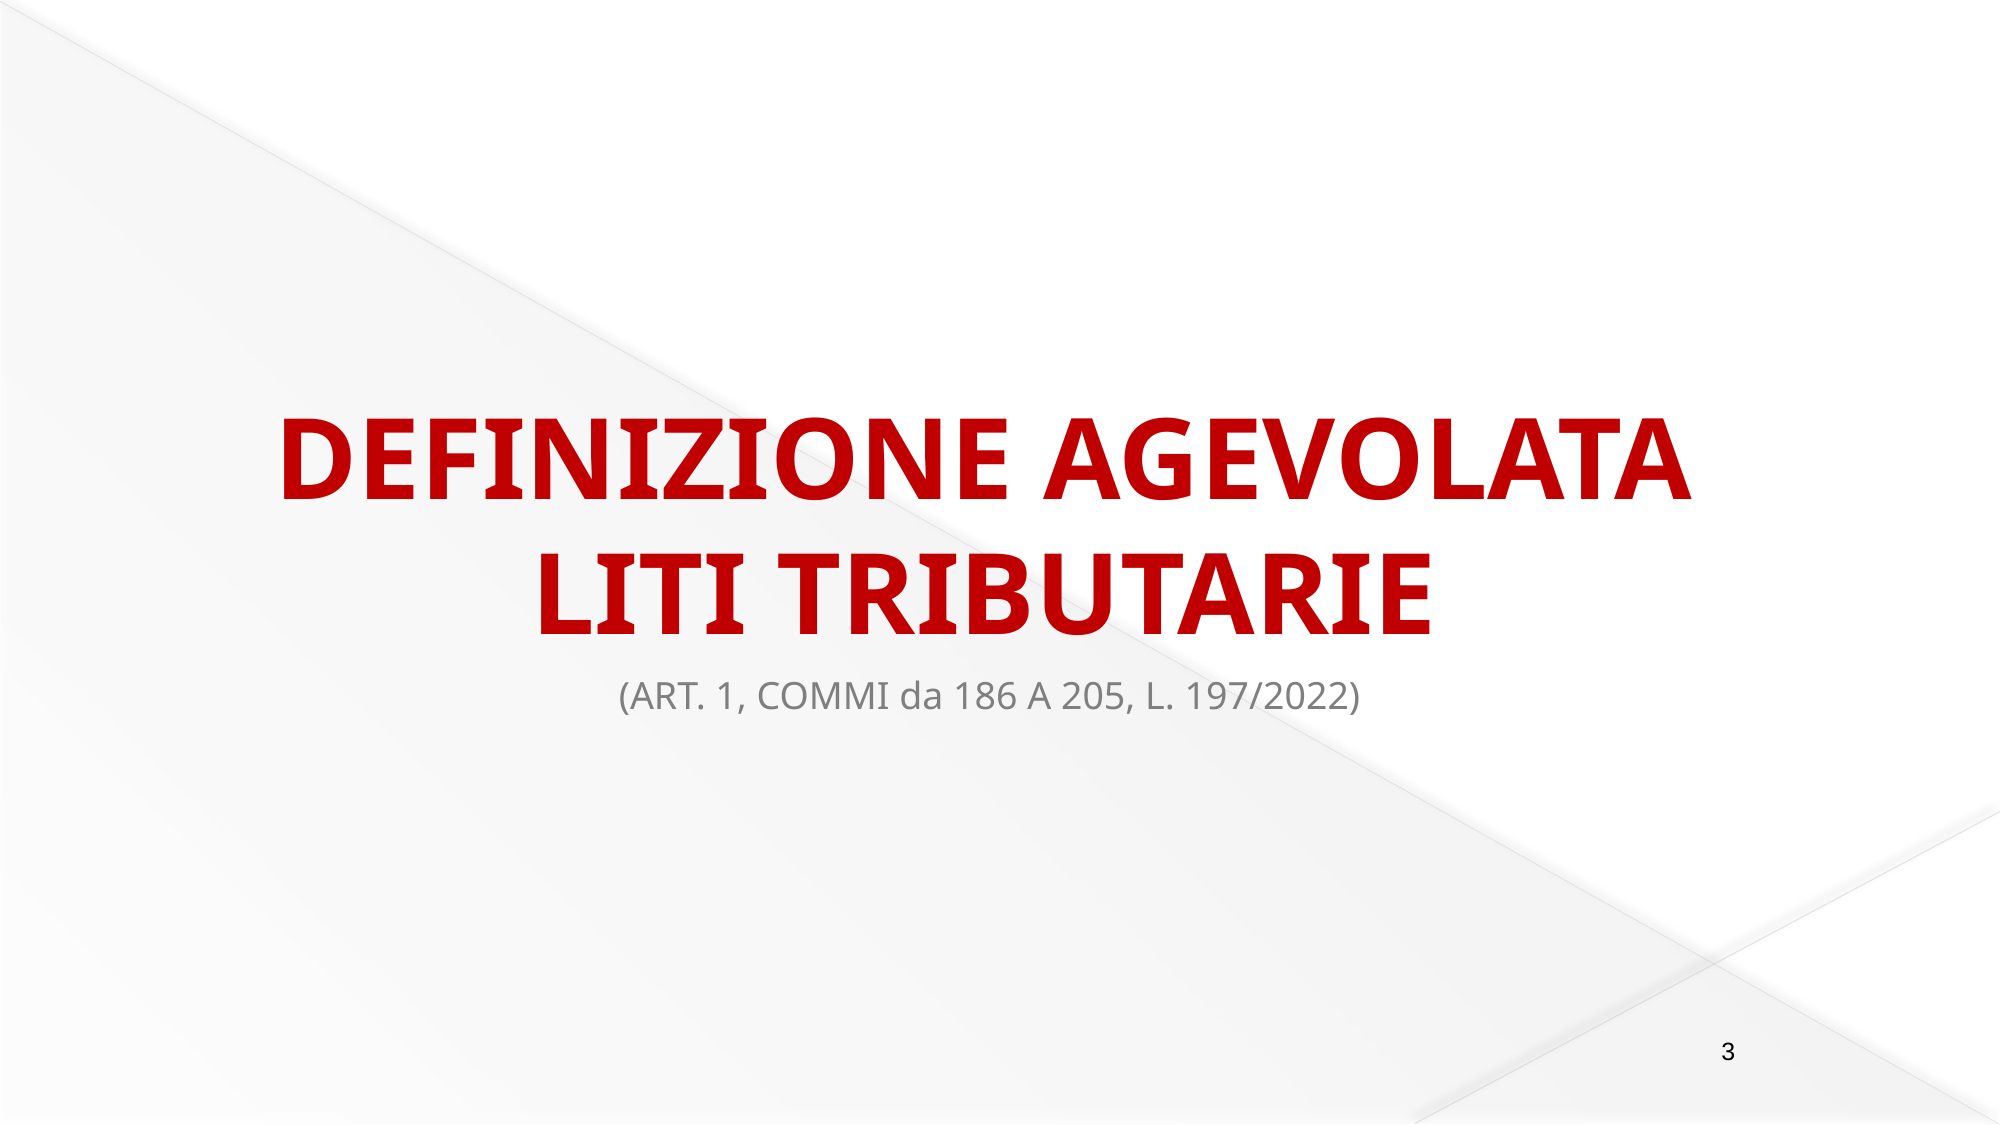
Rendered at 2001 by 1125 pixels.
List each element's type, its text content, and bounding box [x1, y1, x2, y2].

text_box DEFINIZIONE AGEVOLATA LITI TRIBUTARIE [247, 394, 1721, 664]
slide_number 3 [1673, 1023, 1784, 1073]
text_box (ART. 1, COMMI da 186 A 205, L. 197/2022) [247, 664, 1733, 845]
